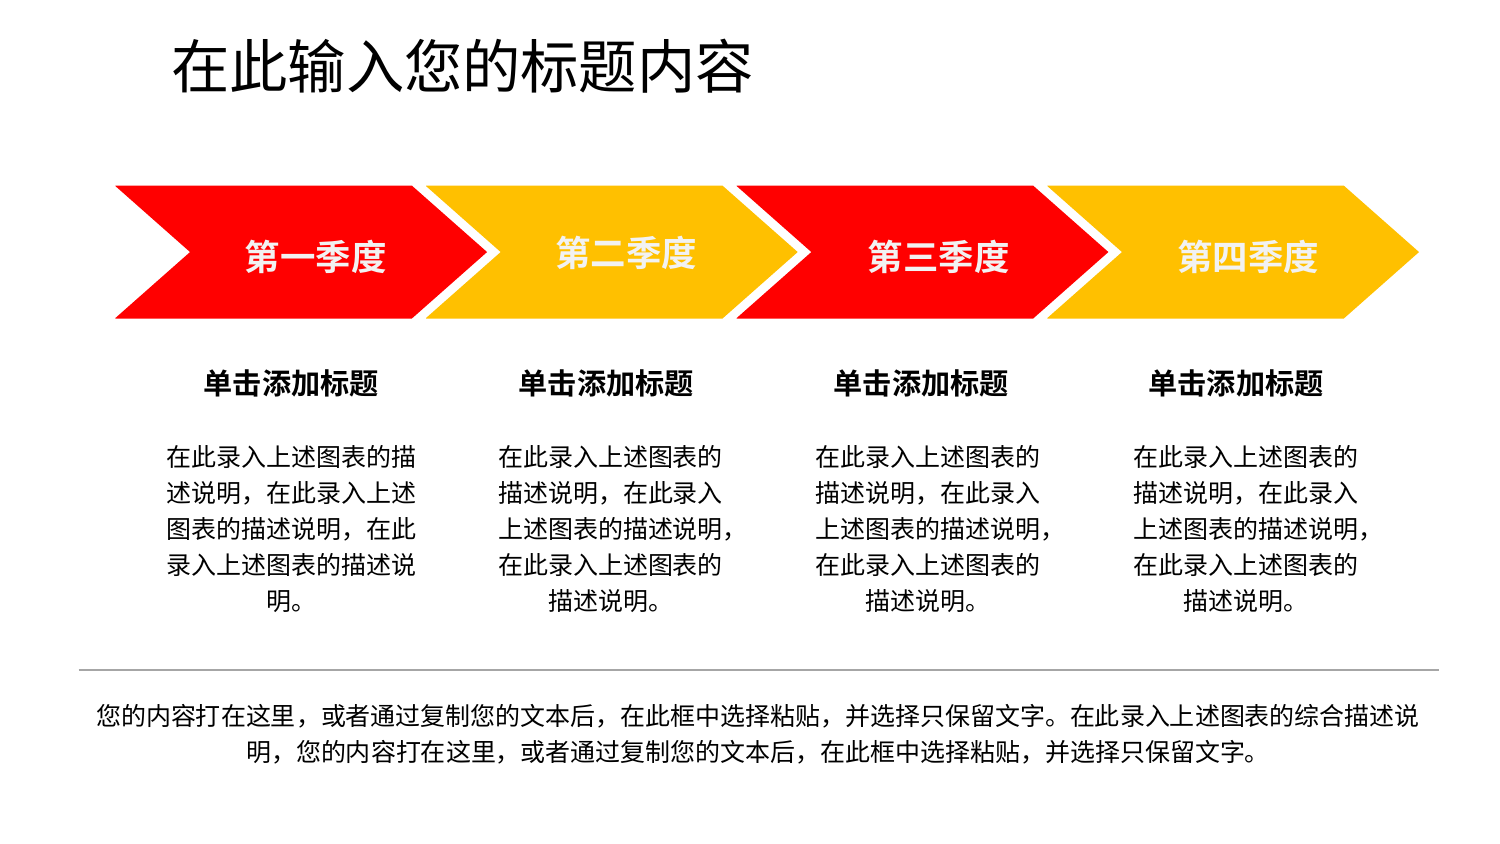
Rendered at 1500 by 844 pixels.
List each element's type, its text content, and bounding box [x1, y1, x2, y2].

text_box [736, 185, 1109, 319]
text_box 您的内容打在这里，或者通过复制您的文本后，在此框中选择粘贴，并选择只保留文字。在此录入上述图表的综合描述说明，您的内容打在这里，或者通过复制您的文本后，在此框中选择粘贴，并选择只保留文字。 [76, 687, 1441, 773]
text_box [115, 185, 488, 319]
text_box 在此录入上述图表的描述说明，在此录入上述图表的描述说明，在此录入上述图表的描述说明。 [790, 429, 1066, 622]
text_box 在此录入上述图表的描述说明，在此录入上述图表的描述说明，在此录入上述图表的描述说明。 [1109, 429, 1383, 622]
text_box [1109, 185, 1420, 319]
text_box 单击添加标题 [1135, 359, 1337, 407]
text_box 单击添加标题 [190, 359, 392, 407]
text_box 单击添加标题 [505, 359, 707, 407]
text_box 在此输入您的标题内容 [156, 22, 793, 108]
text_box 在此录入上述图表的描述说明，在此录入上述图表的描述说明，在此录入上述图表的描述说明。 [153, 429, 431, 622]
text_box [488, 185, 735, 319]
text_box 单击添加标题 [820, 359, 1022, 407]
text_box 在此录入上述图表的描述说明，在此录入上述图表的描述说明，在此录入上述图表的描述说明。 [474, 429, 747, 622]
